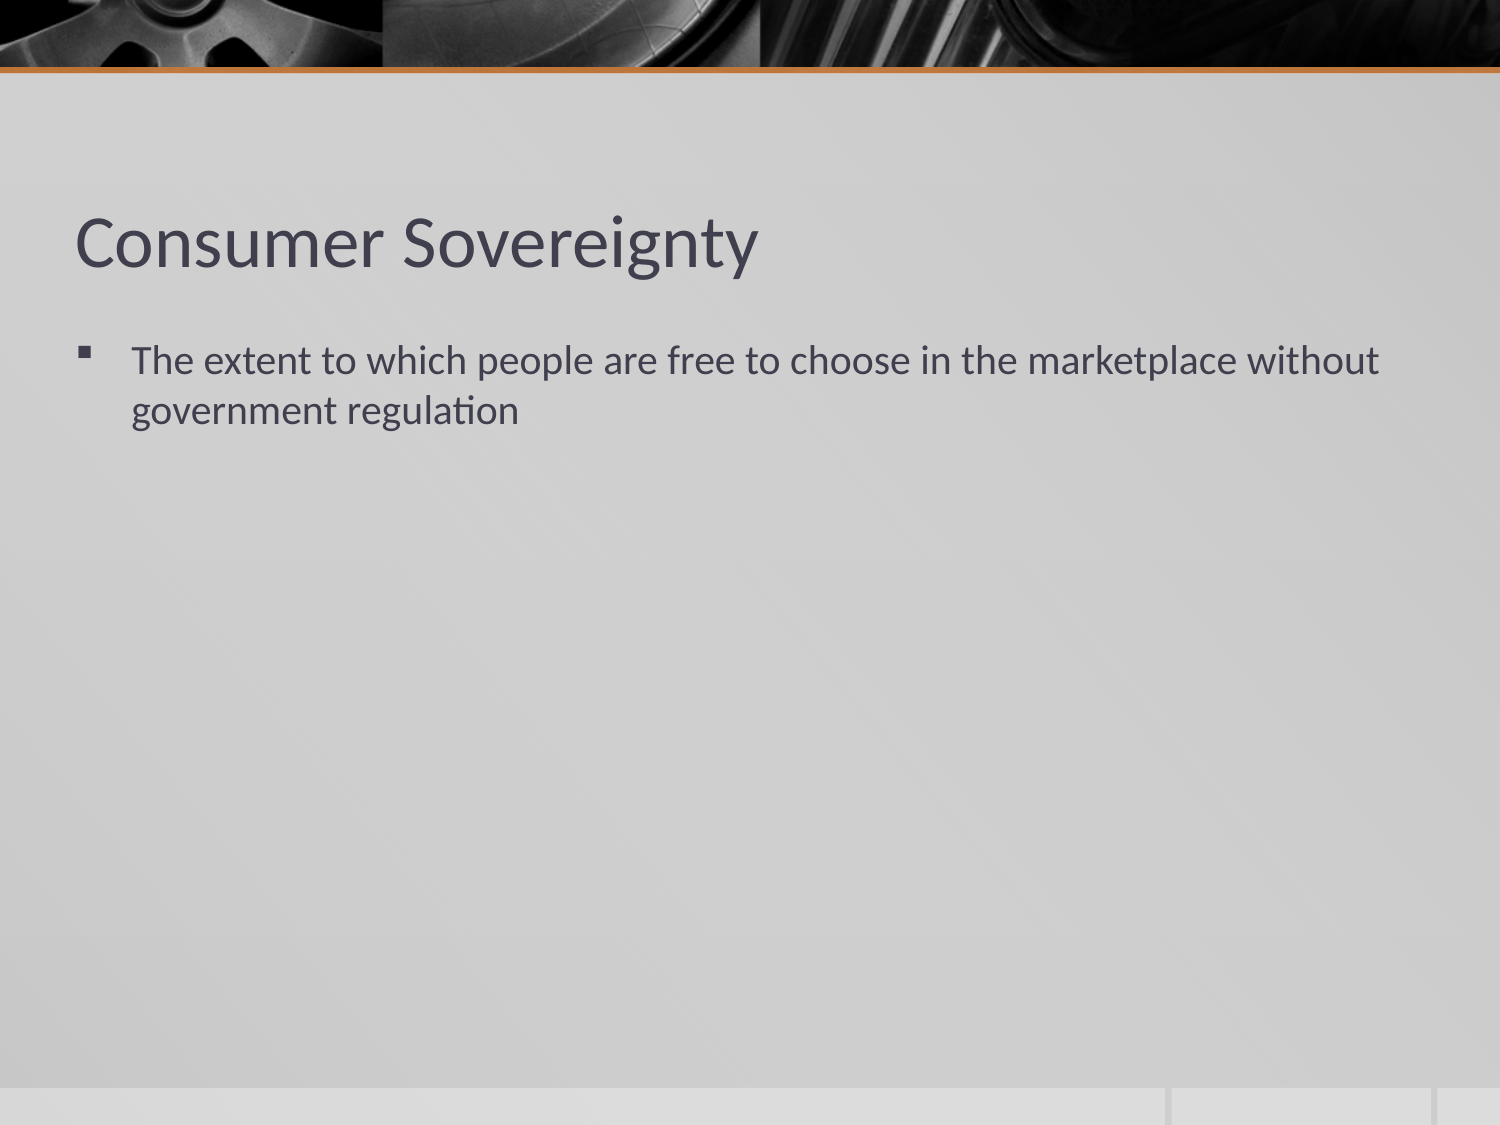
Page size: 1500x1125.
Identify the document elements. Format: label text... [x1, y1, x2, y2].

list The extent to which people are free to choose in the marketplace without government regulation [75, 324, 1425, 1005]
picture [0, 0, 1500, 67]
title Consumer Sovereignty [75, 162, 1425, 313]
